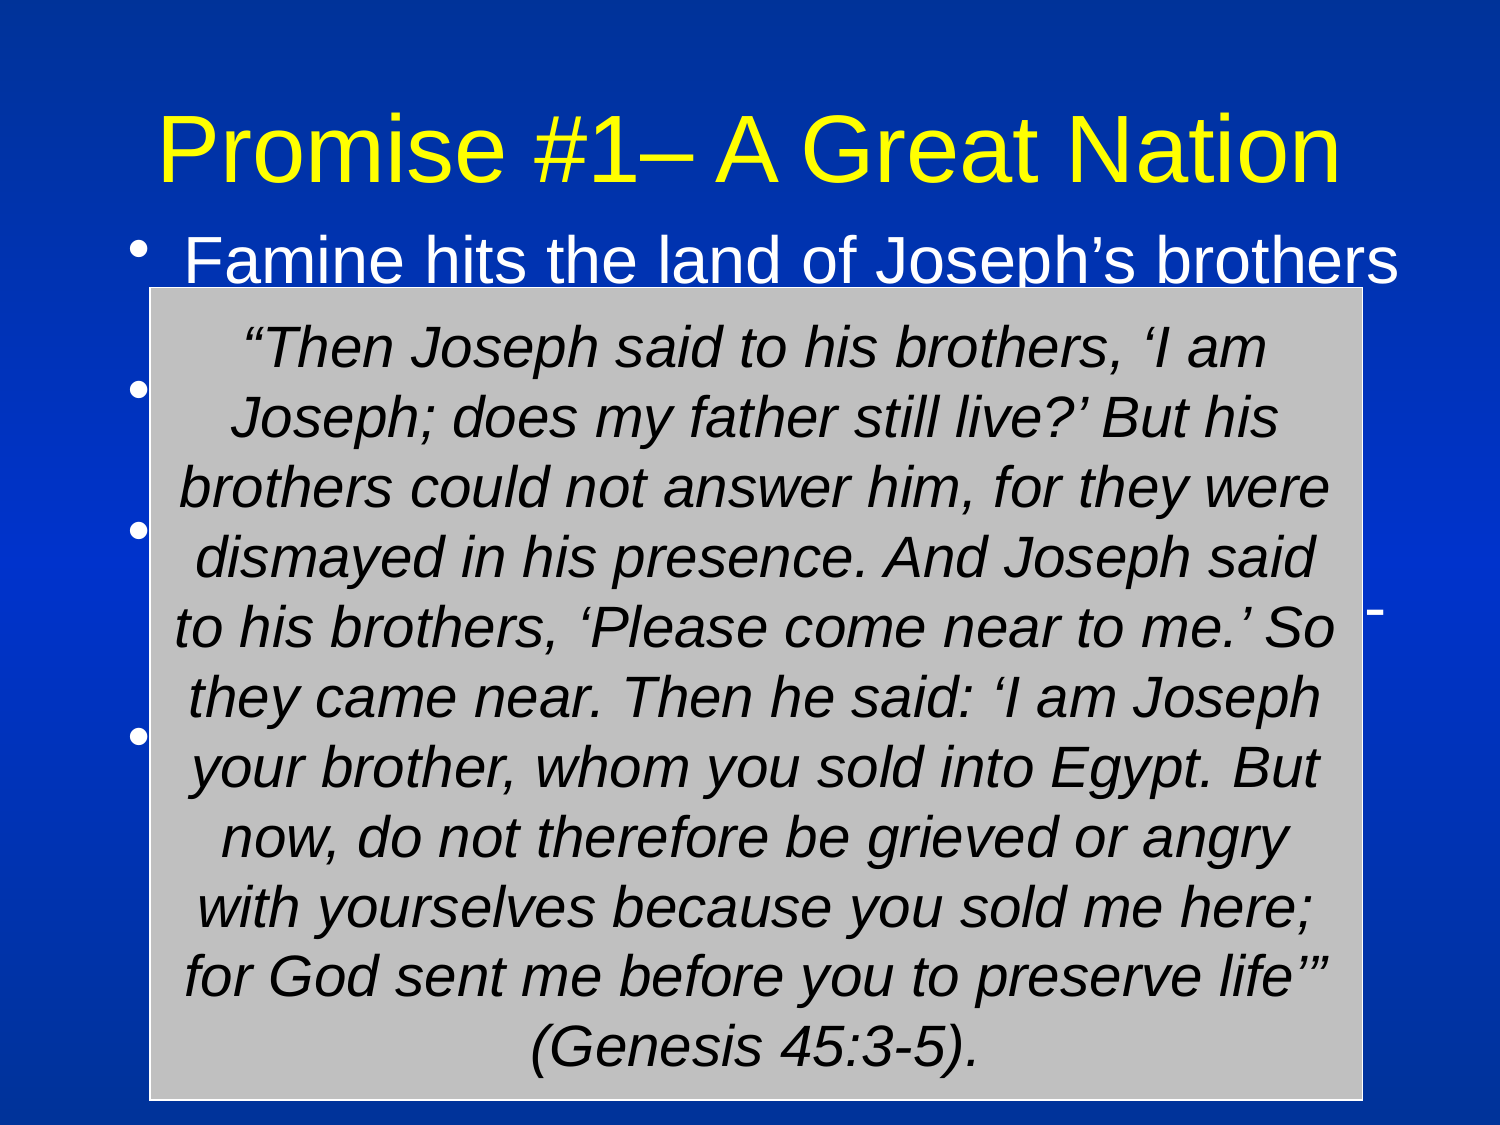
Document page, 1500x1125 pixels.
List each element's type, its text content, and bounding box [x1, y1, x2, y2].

title Promise #1– A Great Nation [37, 50, 1463, 238]
list Famine hits the land of Joseph’s brothers (Genesis 42:1-3). Jacob sends his sons to buy food from Egypt (Genesis 42:5). Joseph’s brothers bow down before him and do not recognize him (Genesis 42:6-8). Joseph finally reveals himself to his brothers. [112, 224, 1475, 1088]
text_box “Then Joseph said to his brothers, ‘I am Joseph; does my father still live?’ But his brothers could not answer him, for they were dismayed in his presence. And Joseph said to his brothers, ‘Please come near to me.’ So they came near. Then he said: ‘I am Joseph your brother, whom you sold into Egypt. But now, do not therefore be grieved or angry with yourselves because you sold me here; for God sent me before you to preserve life’” (Genesis 45:3-5). [149, 287, 1363, 1100]
